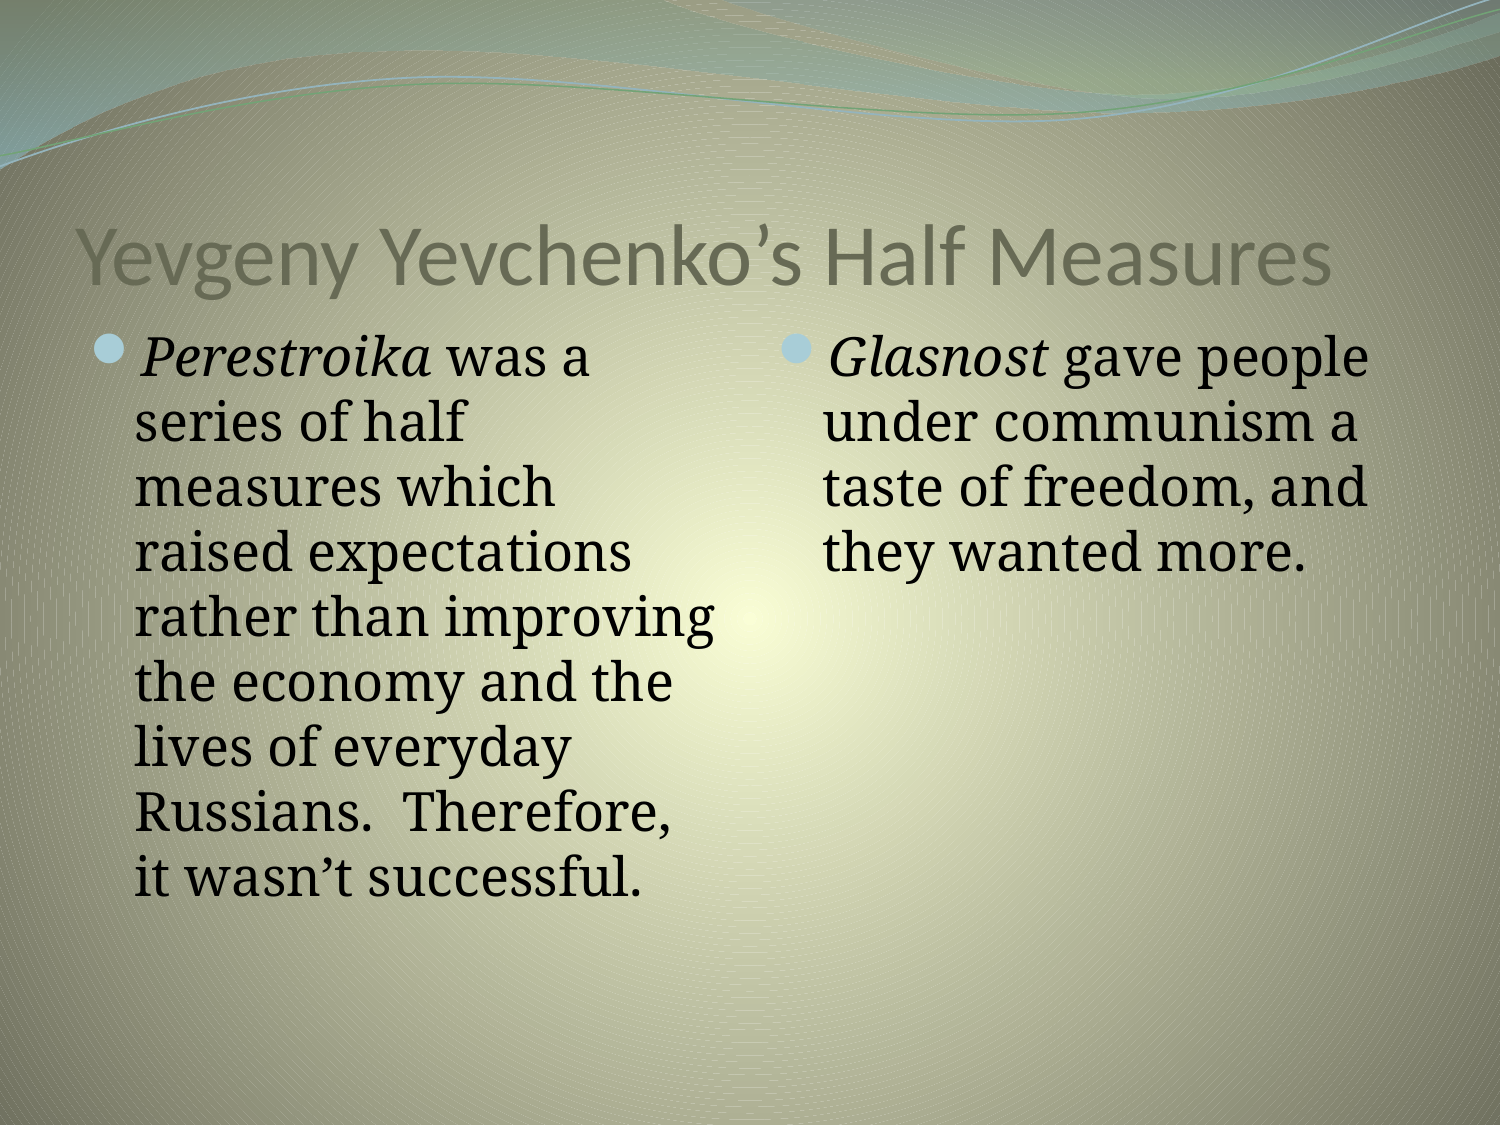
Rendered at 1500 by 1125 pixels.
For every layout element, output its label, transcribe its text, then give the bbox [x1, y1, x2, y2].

list Perestroika was a series of half measures which raised expectations rather than improving the economy and the lives of everyday Russians. Therefore, it wasn’t successful. [75, 314, 738, 1043]
list Glasnost gave people under communism a taste of freedom, and they wanted more. [762, 314, 1425, 1043]
title Yevgeny Yevchenko’s Half Measures [75, 115, 1425, 303]
